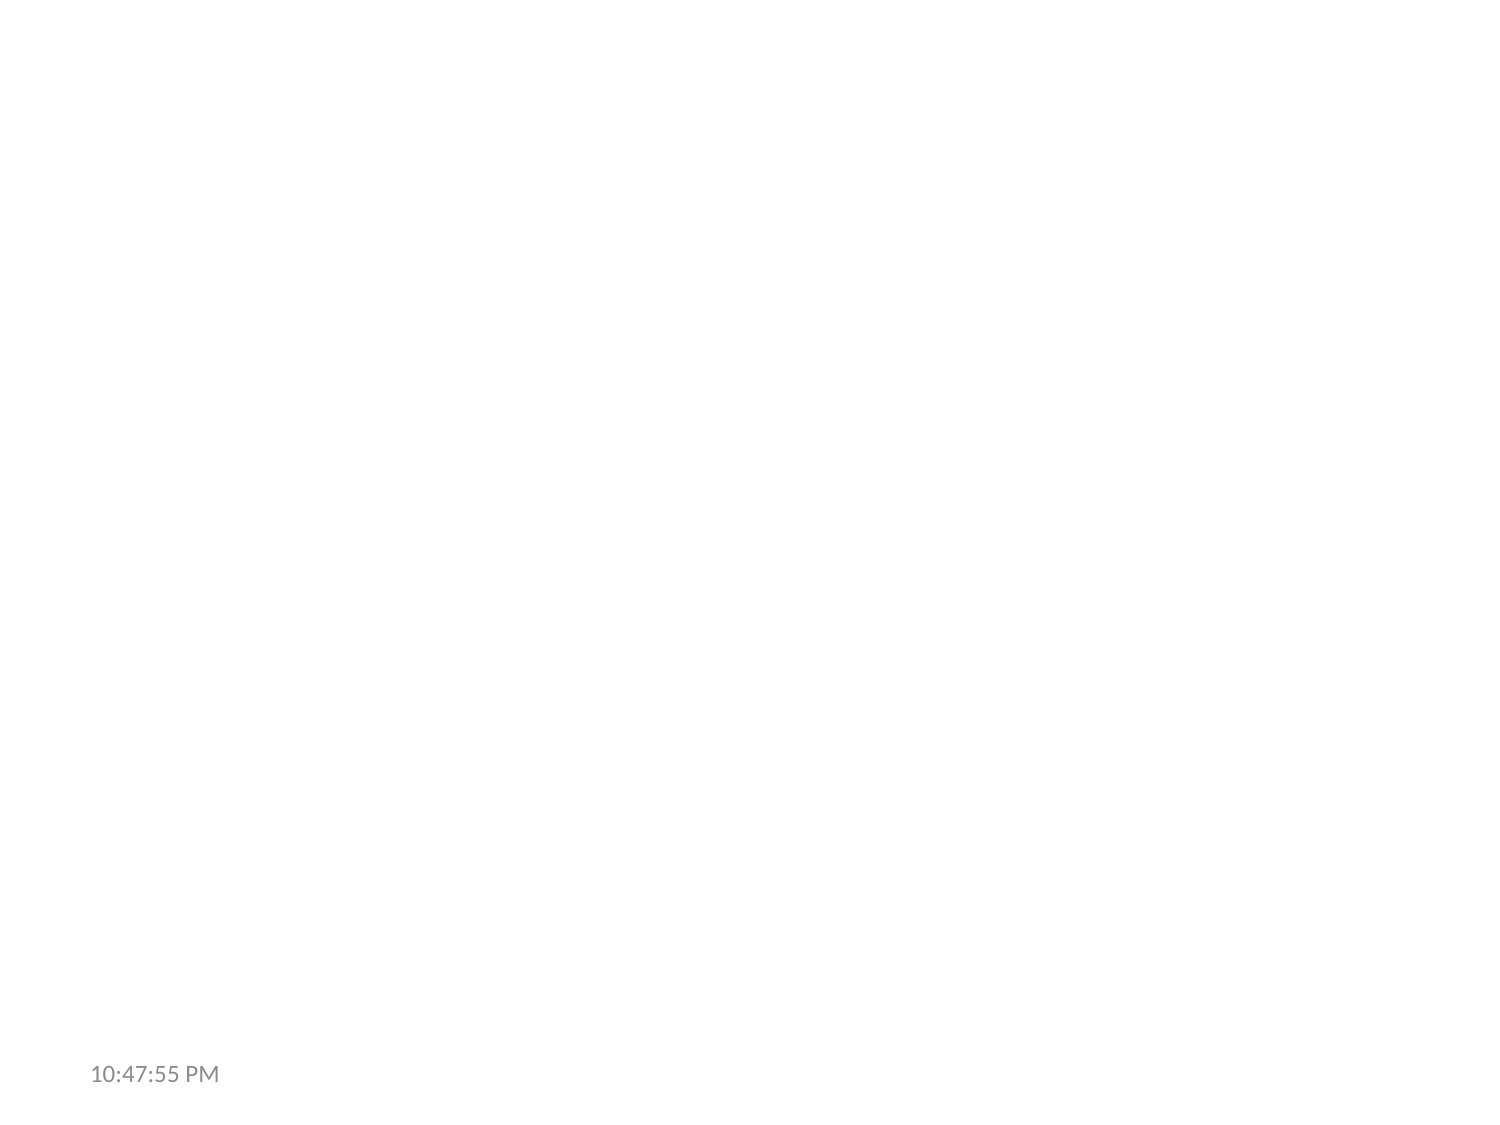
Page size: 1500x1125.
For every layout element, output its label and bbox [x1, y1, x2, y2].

slide_number [75, 1042, 425, 1103]
